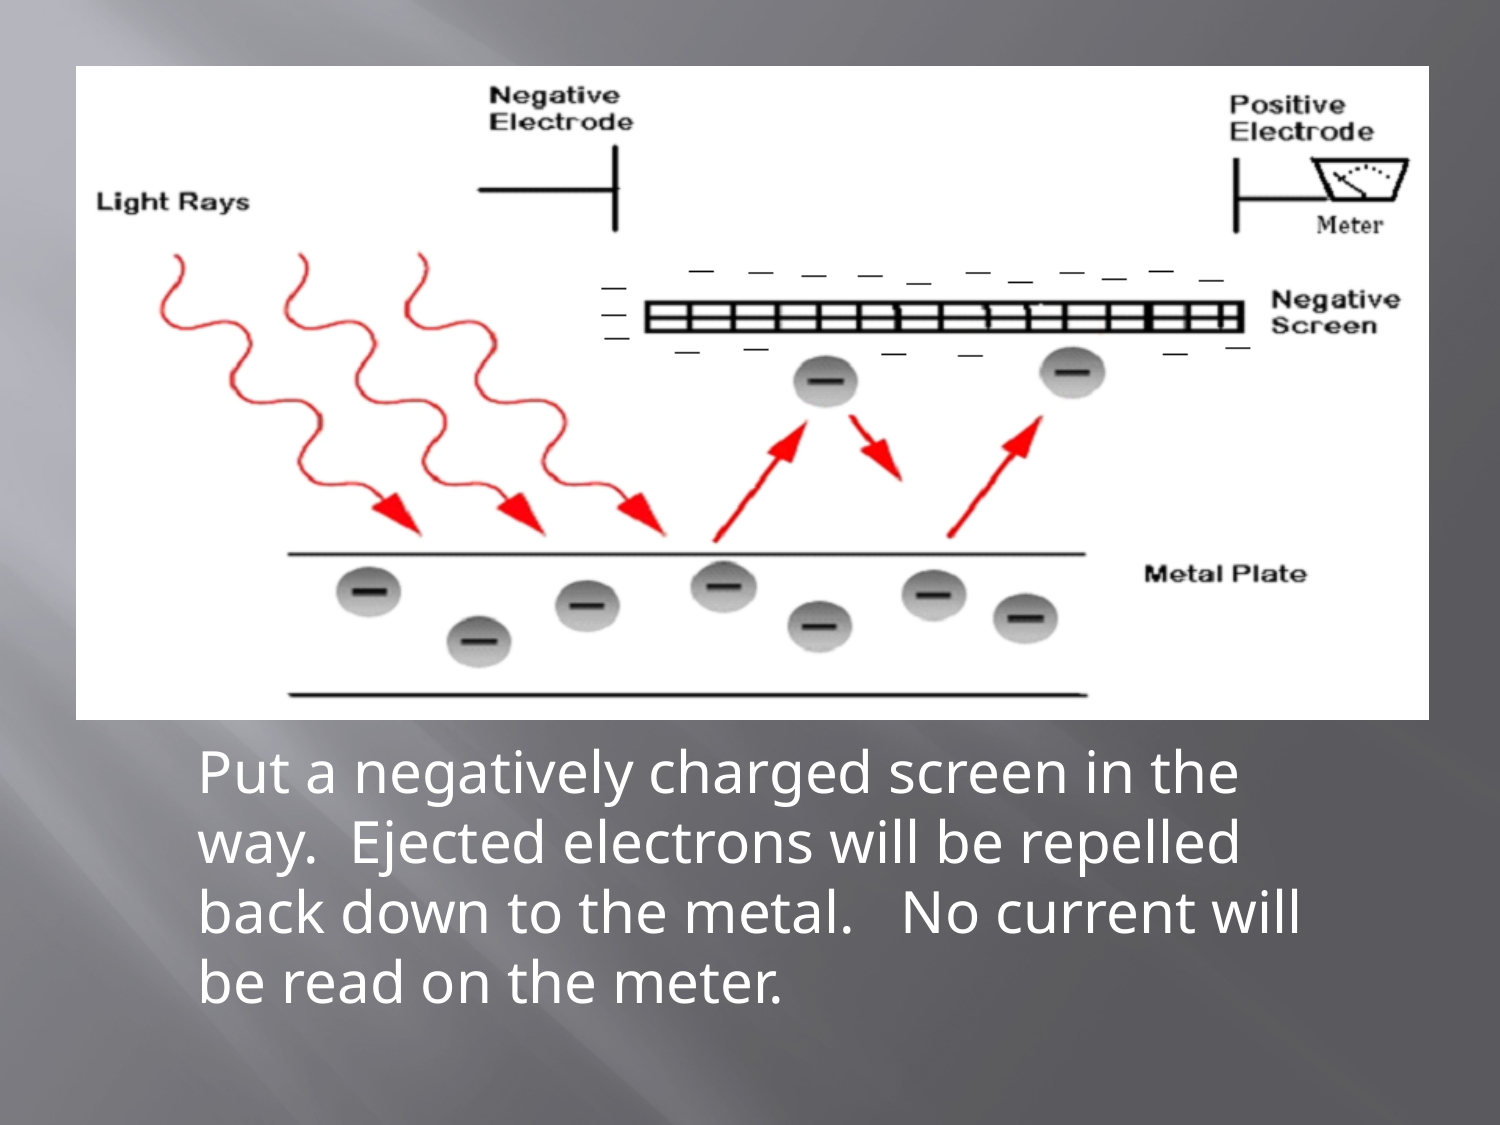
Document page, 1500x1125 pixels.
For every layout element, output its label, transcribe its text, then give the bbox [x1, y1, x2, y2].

text_box Put a negatively charged screen in the way. Ejected electrons will be repelled back down to the metal. No current will be read on the meter. [183, 763, 1365, 1023]
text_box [76, 66, 1429, 720]
